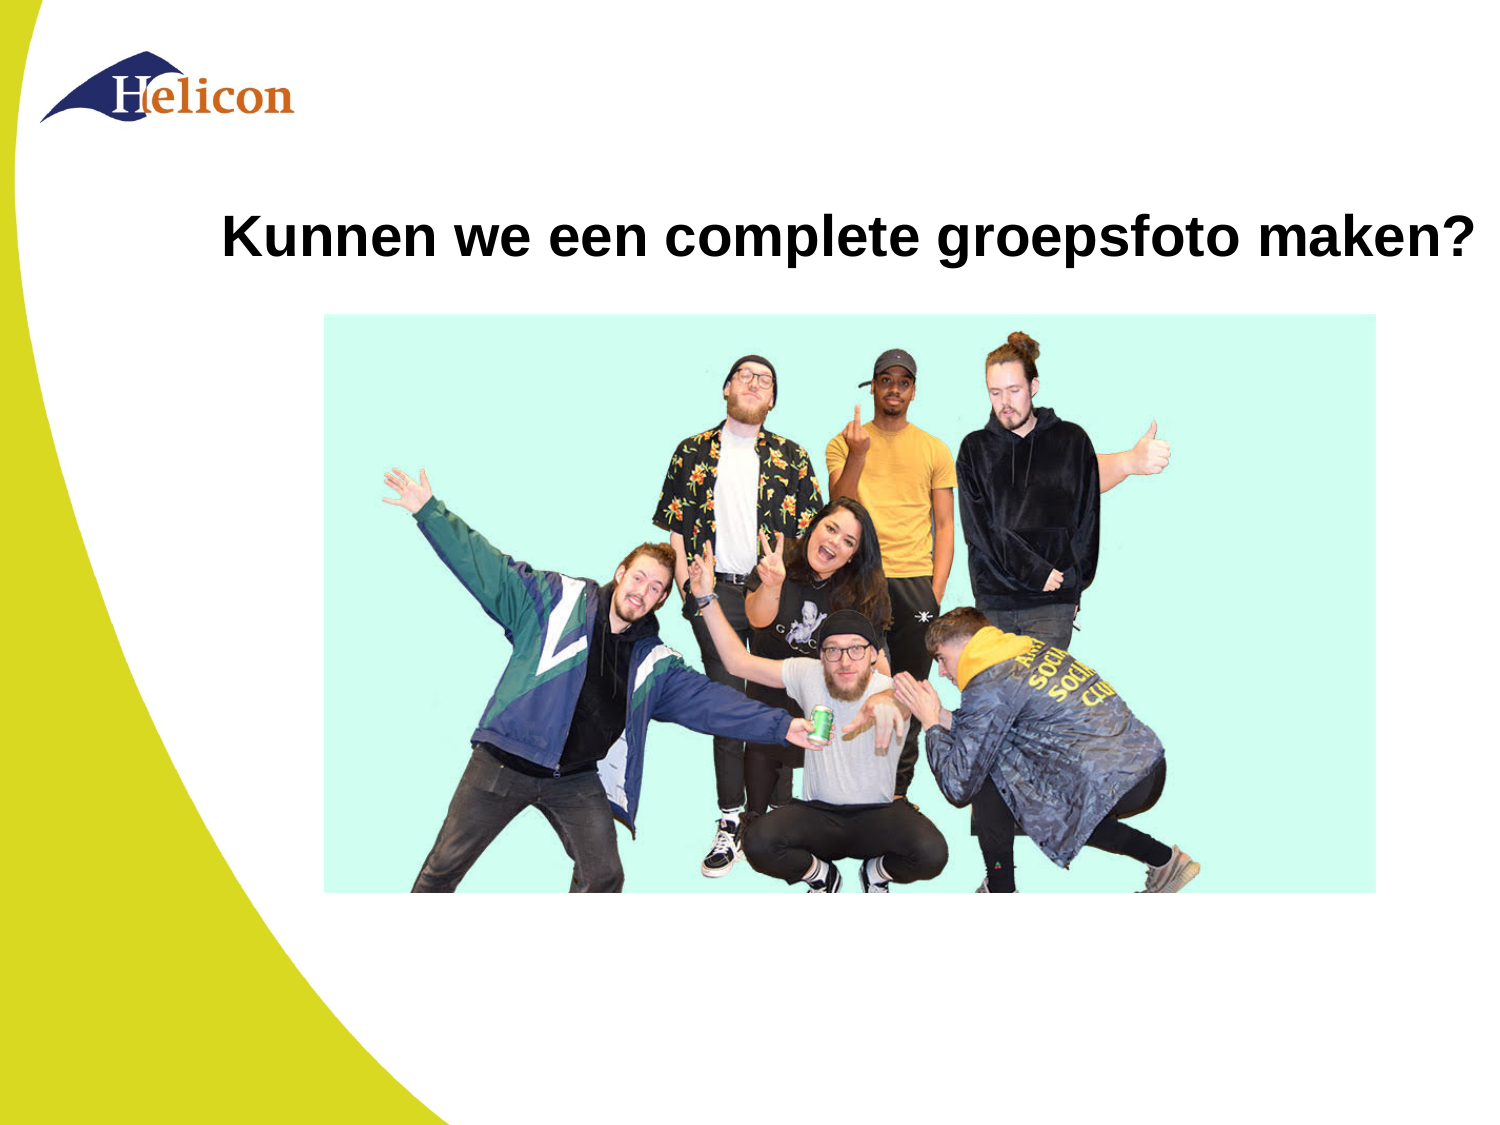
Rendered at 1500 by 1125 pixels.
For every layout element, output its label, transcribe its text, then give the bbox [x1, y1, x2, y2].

picture [0, 0, 1500, 1125]
title Kunnen we een complete groepsfoto maken? [206, 179, 1500, 286]
